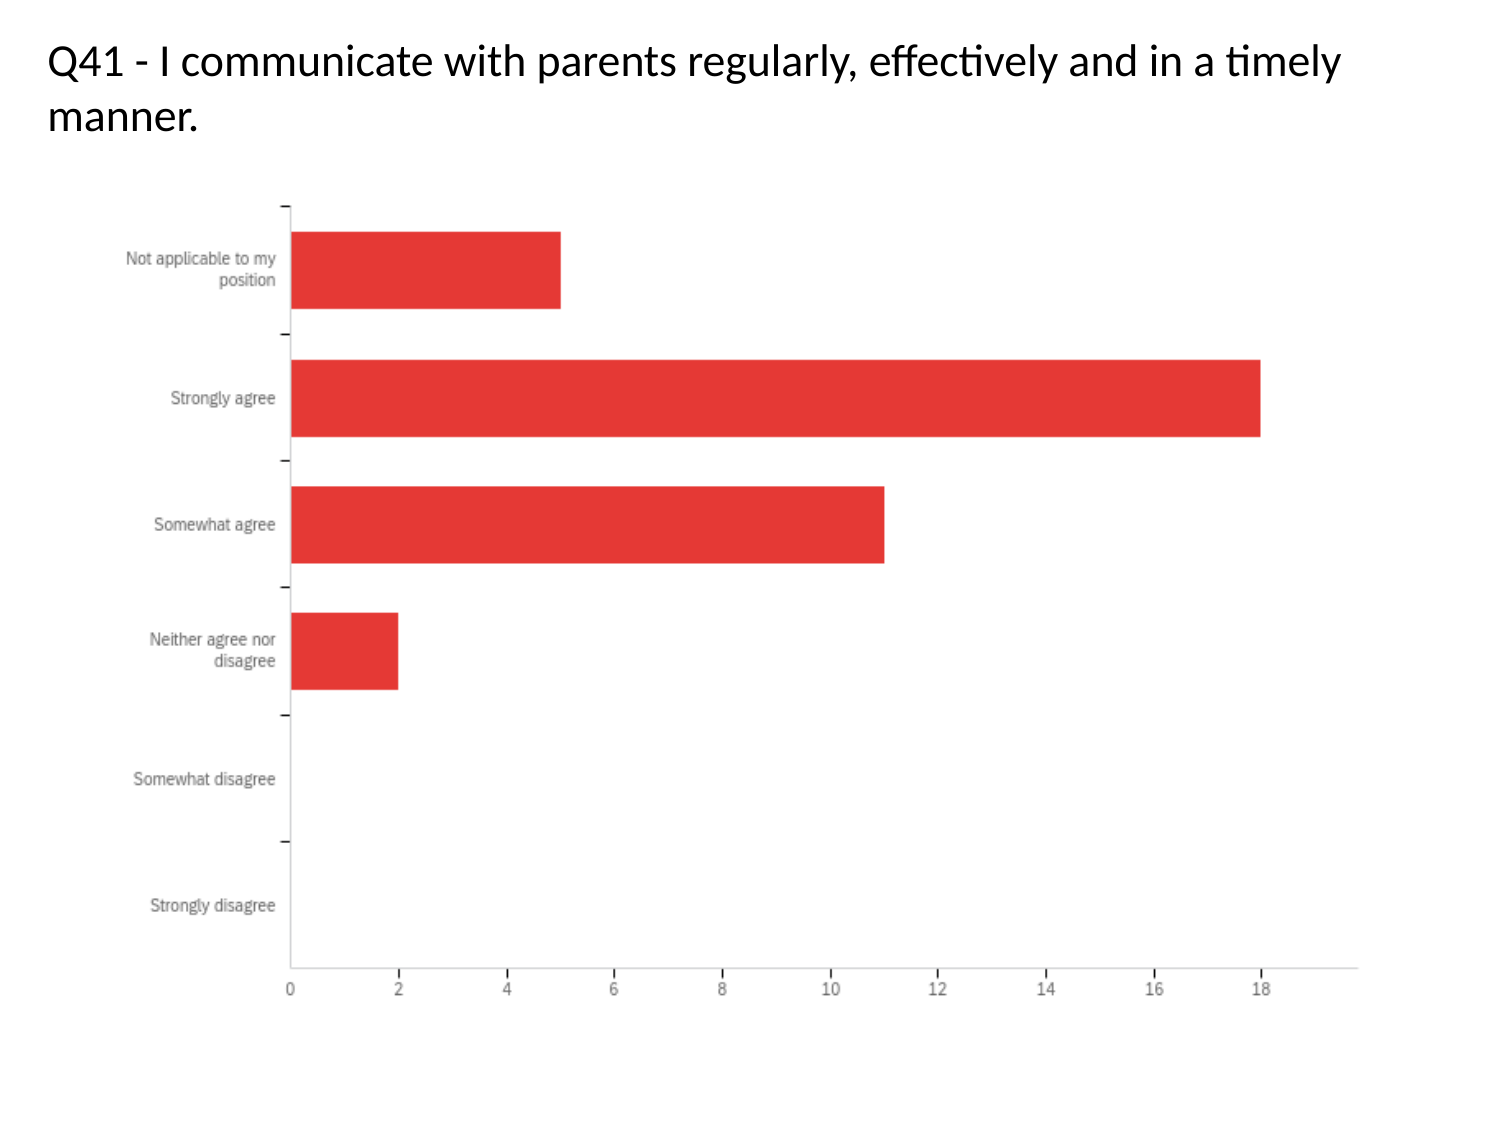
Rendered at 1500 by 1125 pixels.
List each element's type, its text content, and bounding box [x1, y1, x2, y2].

picture [93, 196, 1407, 1018]
text_box Q41 - I communicate with parents regularly, effectively and in a timely manner. [32, 22, 1383, 84]
